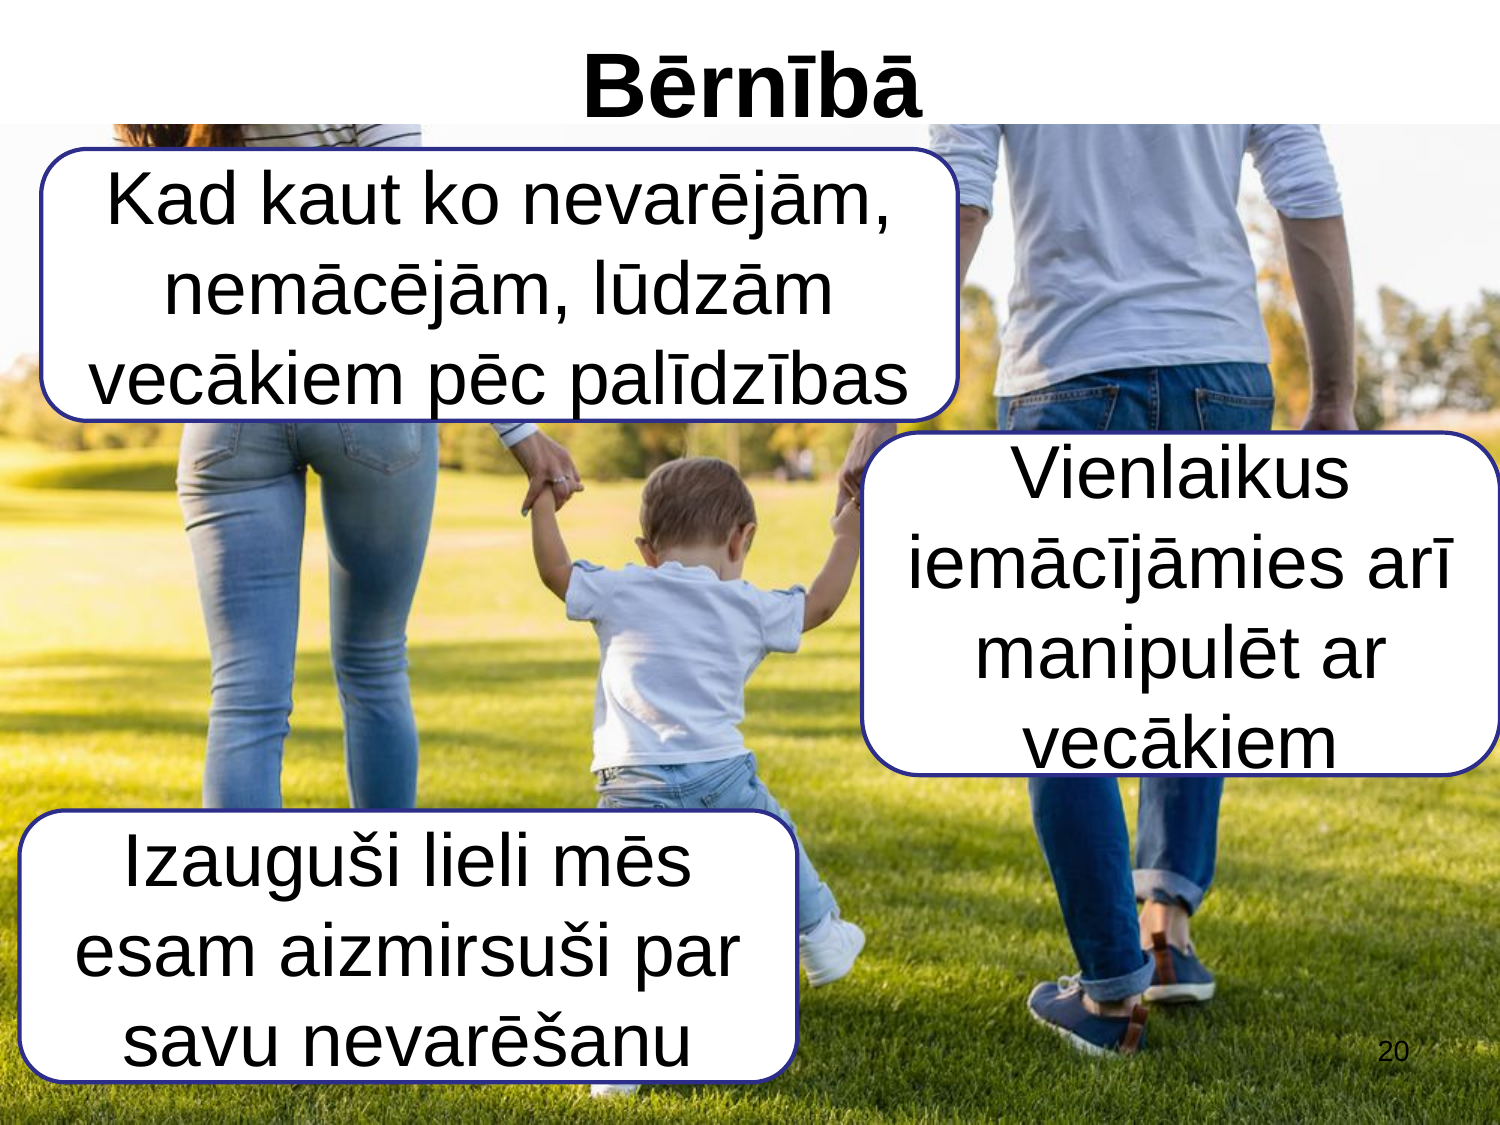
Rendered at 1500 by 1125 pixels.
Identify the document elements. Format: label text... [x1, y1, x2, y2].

title Bērnībā [76, 11, 1428, 122]
picture [0, 124, 1500, 1125]
